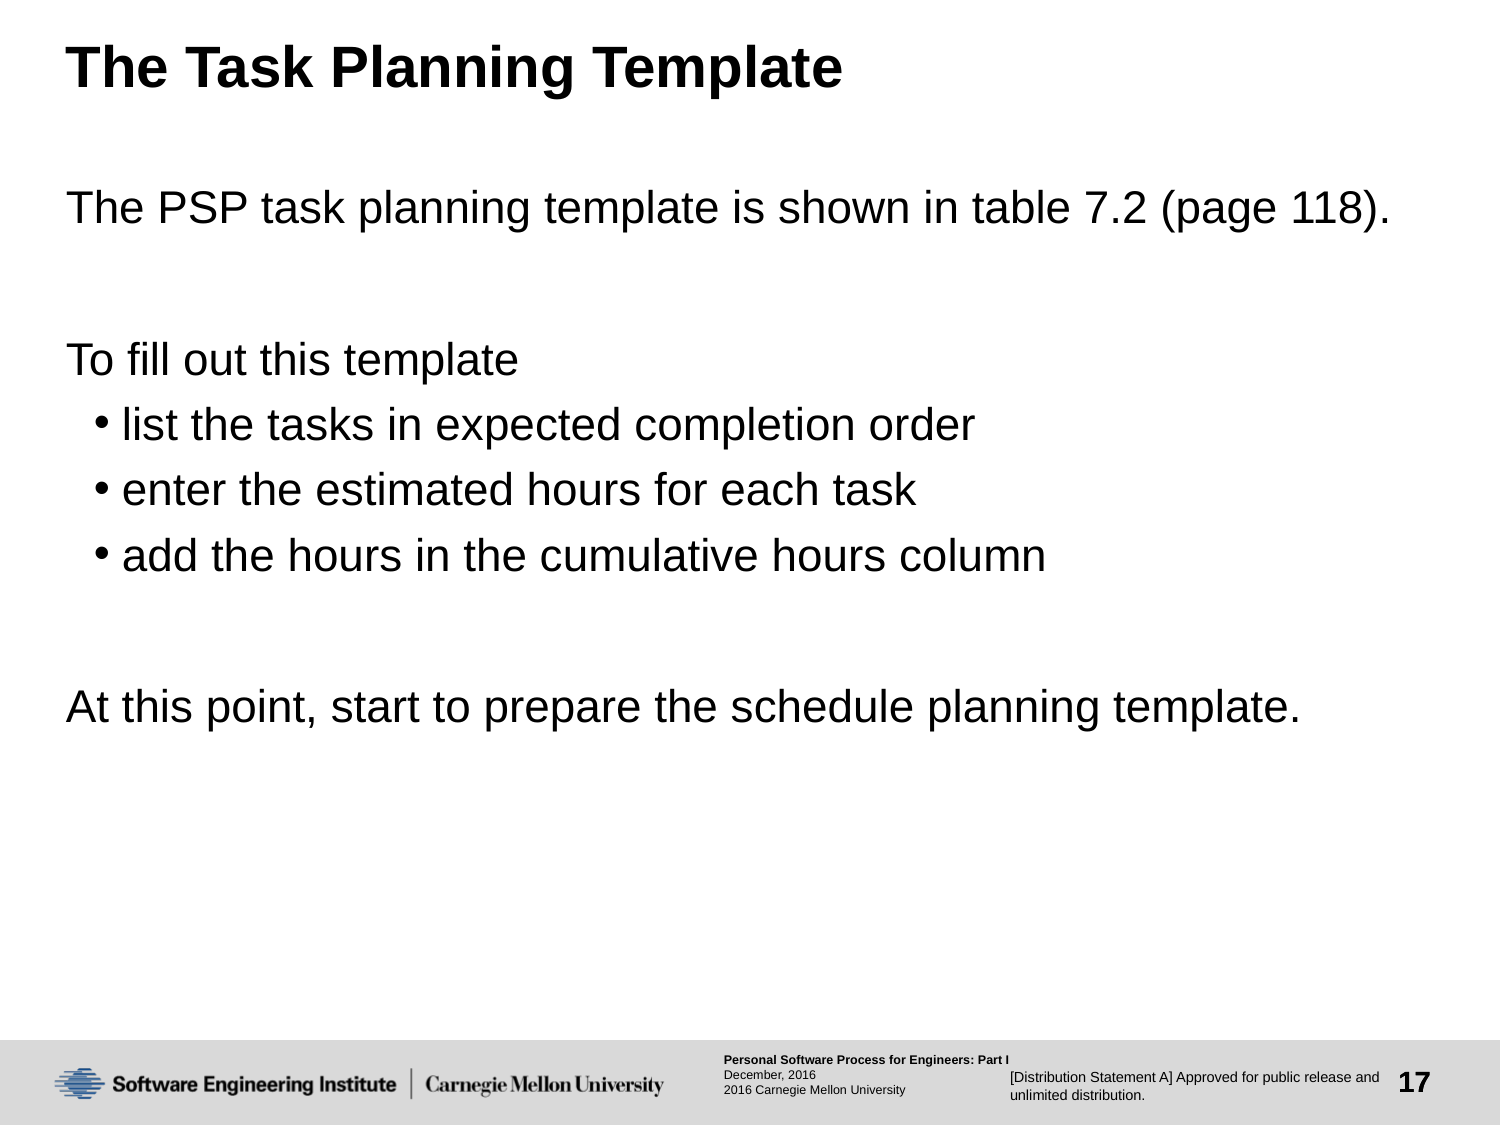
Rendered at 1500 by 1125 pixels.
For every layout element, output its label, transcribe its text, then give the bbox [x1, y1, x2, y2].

title The Task Planning Template [65, 37, 1313, 148]
picture [46, 1061, 673, 1104]
list The PSP task planning template is shown in table 7.2 (page 118). To fill out this template list the tasks in expected completion order enter the estimated hours for each task add the hours in the cumulative hours column At this point, start to prepare the schedule planning template. [65, 177, 1431, 1000]
